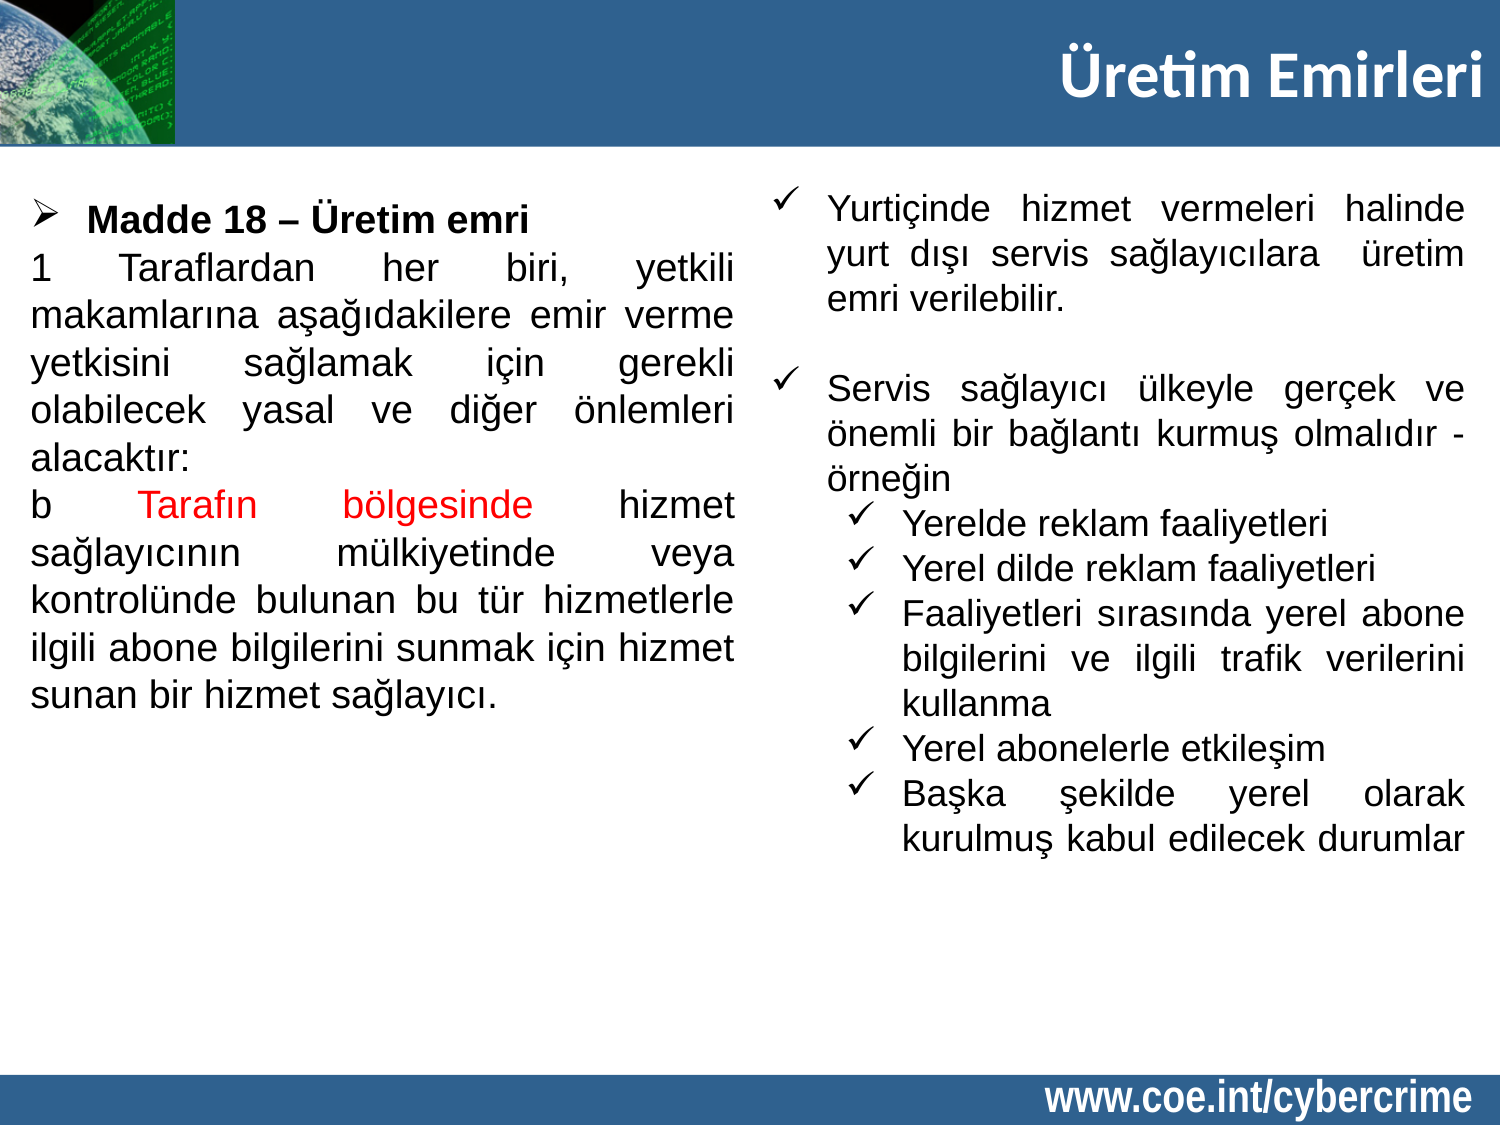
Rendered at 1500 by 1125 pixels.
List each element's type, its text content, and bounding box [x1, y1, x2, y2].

text_box Üretim Emirleri [177, 0, 1500, 149]
text_box www.coe.int/cybercrime [1030, 1059, 1500, 1125]
text_box Yurtiçinde hizmet vermeleri halinde yurt dışı servis sağlayıcılara üretim emri verilebilir. Servis sağlayıcı ülkeyle gerçek ve önemli bir bağlantı kurmuş olmalıdır - örneğin Yerelde reklam faaliyetleri Yerel dilde reklam faaliyetleri Faaliyetleri sırasında yerel abone bilgilerini ve ilgili trafik verilerini kullanma Yerel abonelerle etkileşim Başka şekilde yerel olarak kurulmuş kabul edilecek durumlar [755, 176, 1480, 867]
picture [0, 0, 175, 144]
text_box [0, 1073, 1030, 1125]
text_box Madde 18 – Üretim emri 1 Taraflardan her biri, yetkili makamlarına aşağıdakilere emir verme yetkisini sağlamak için gerekli olabilecek yasal ve diğer önlemleri alacaktır: b Tarafın bölgesinde hizmet sağlayıcının mülkiyetinde veya kontrolünde bulunan bu tür hizmetlerle ilgili abone bilgilerini sunmak için hizmet sunan bir hizmet sağlayıcı. [15, 186, 750, 724]
